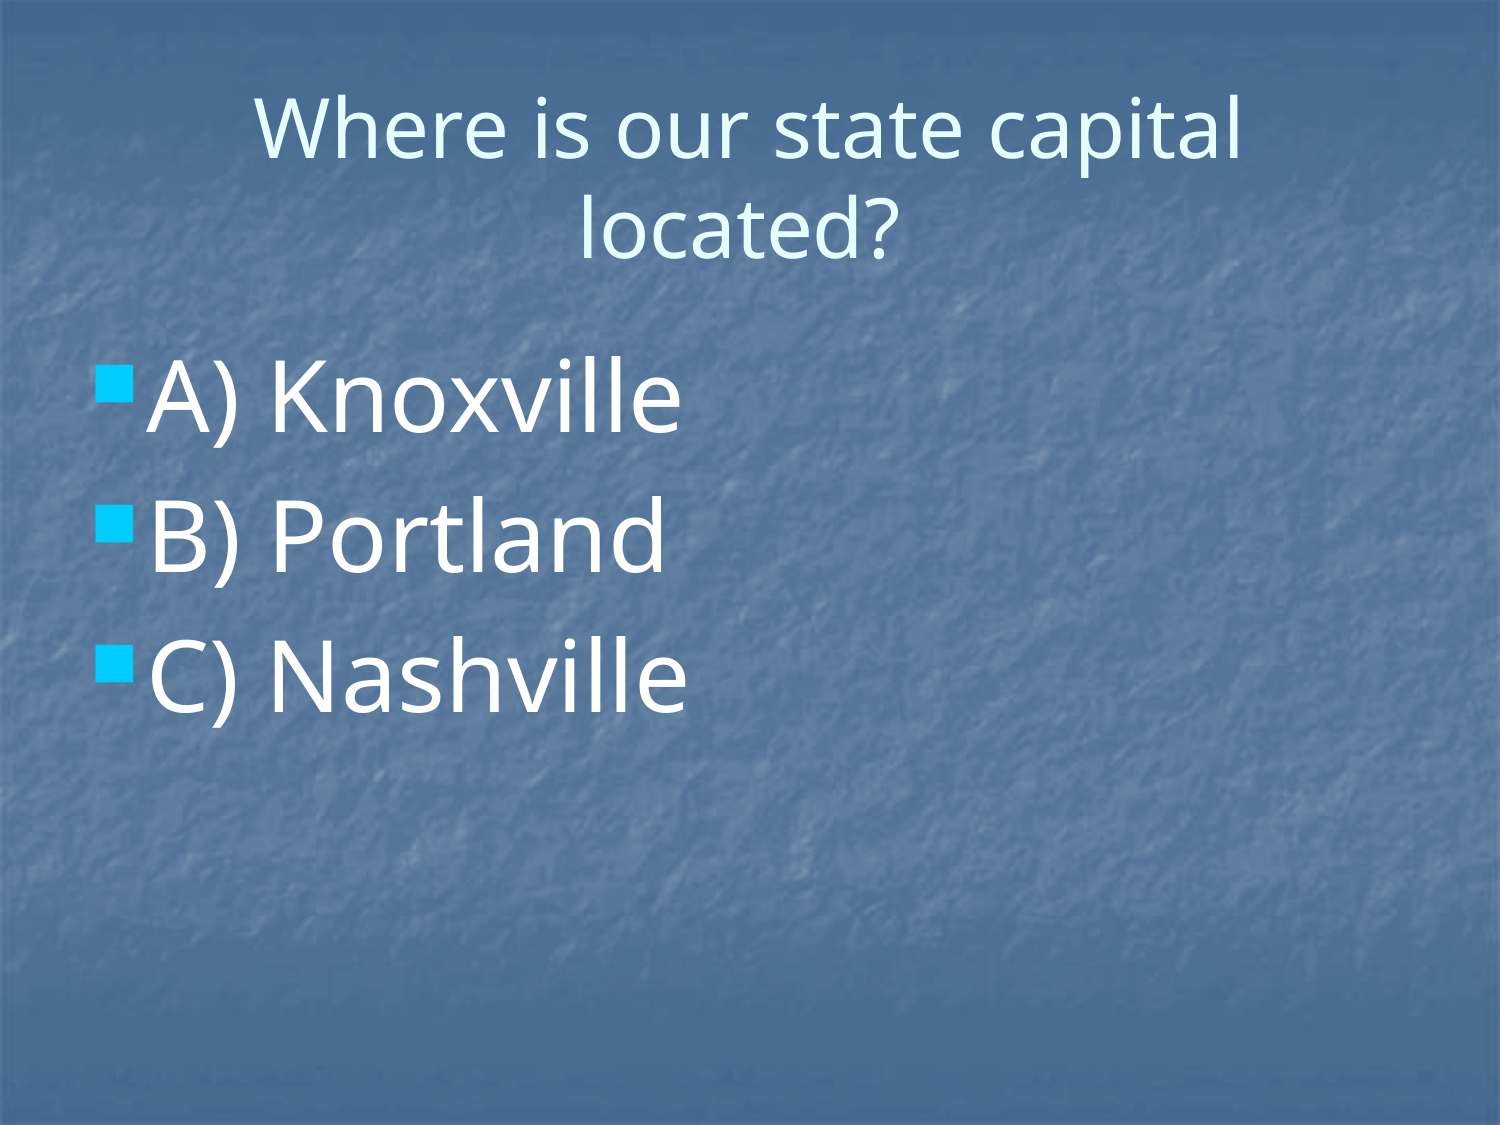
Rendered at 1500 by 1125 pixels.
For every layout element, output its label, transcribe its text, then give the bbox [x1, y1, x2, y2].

title Where is our state capital located? [74, 62, 1426, 288]
list A) Knoxville B) Portland C) Nashville [74, 324, 1426, 1001]
